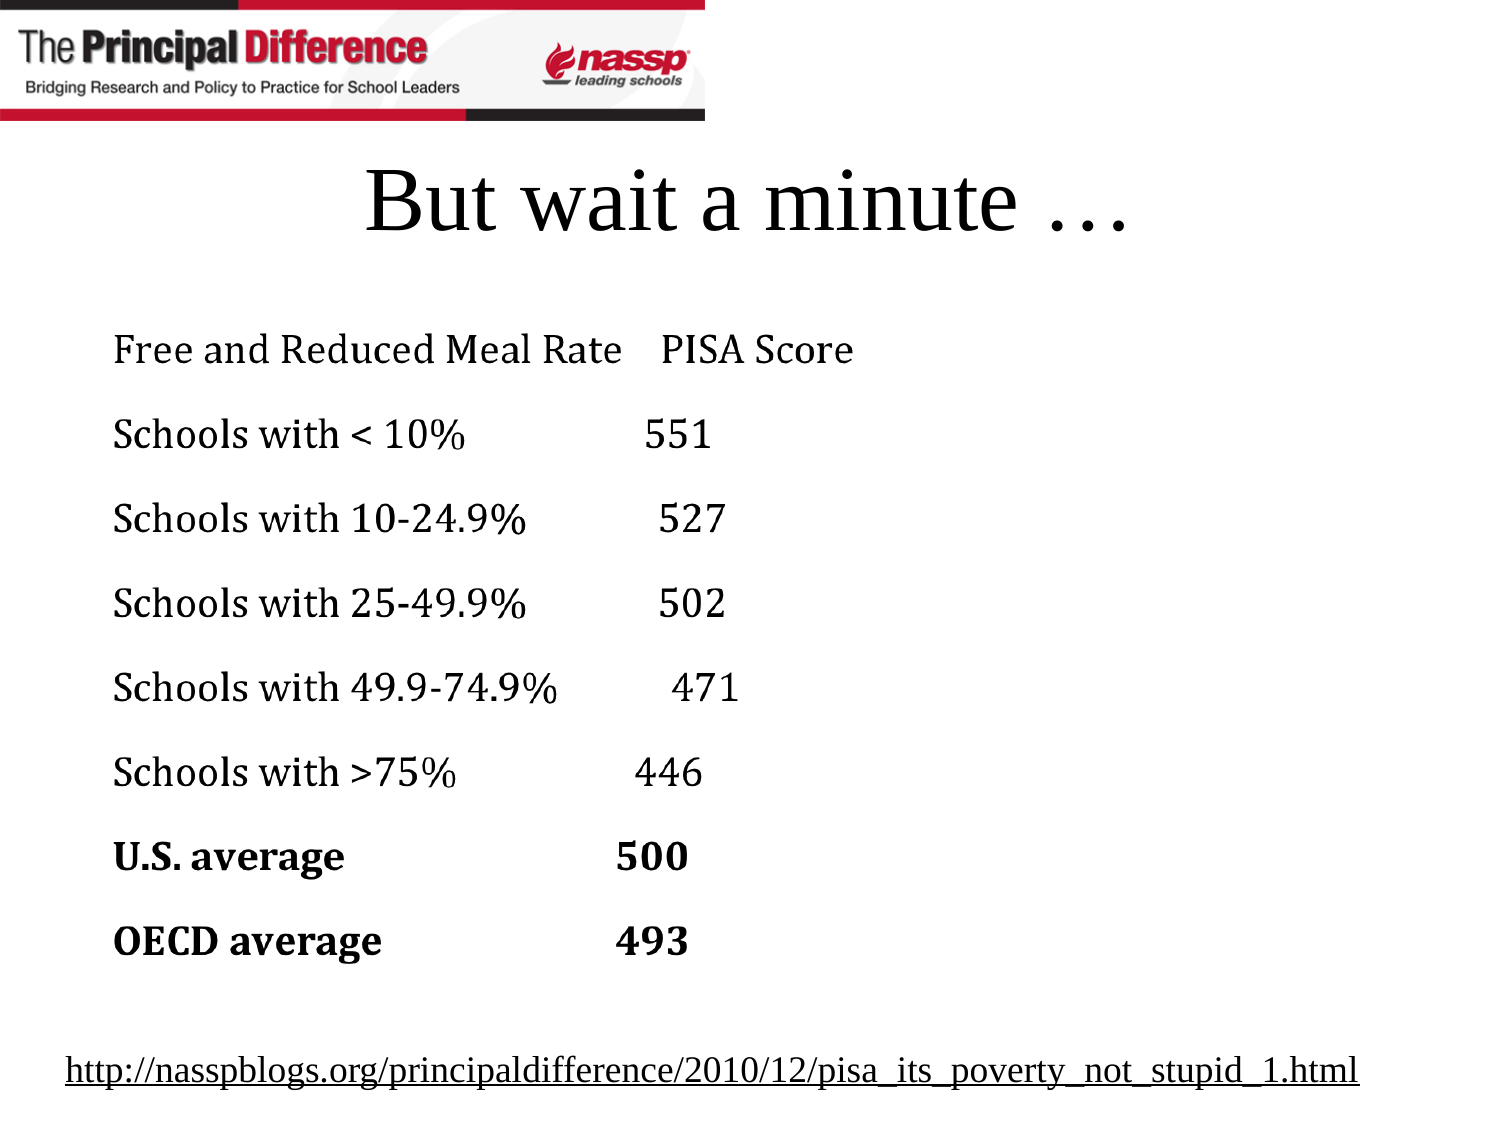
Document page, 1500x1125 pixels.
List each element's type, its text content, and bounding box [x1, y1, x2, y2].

title But wait a minute … [112, 99, 1388, 288]
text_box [112, 324, 1500, 1088]
text_box http://nasspblogs.org/principaldifference/2010/12/pisa_its_poverty_not_stupid_1.html [50, 1037, 1385, 1098]
picture [0, 0, 705, 121]
